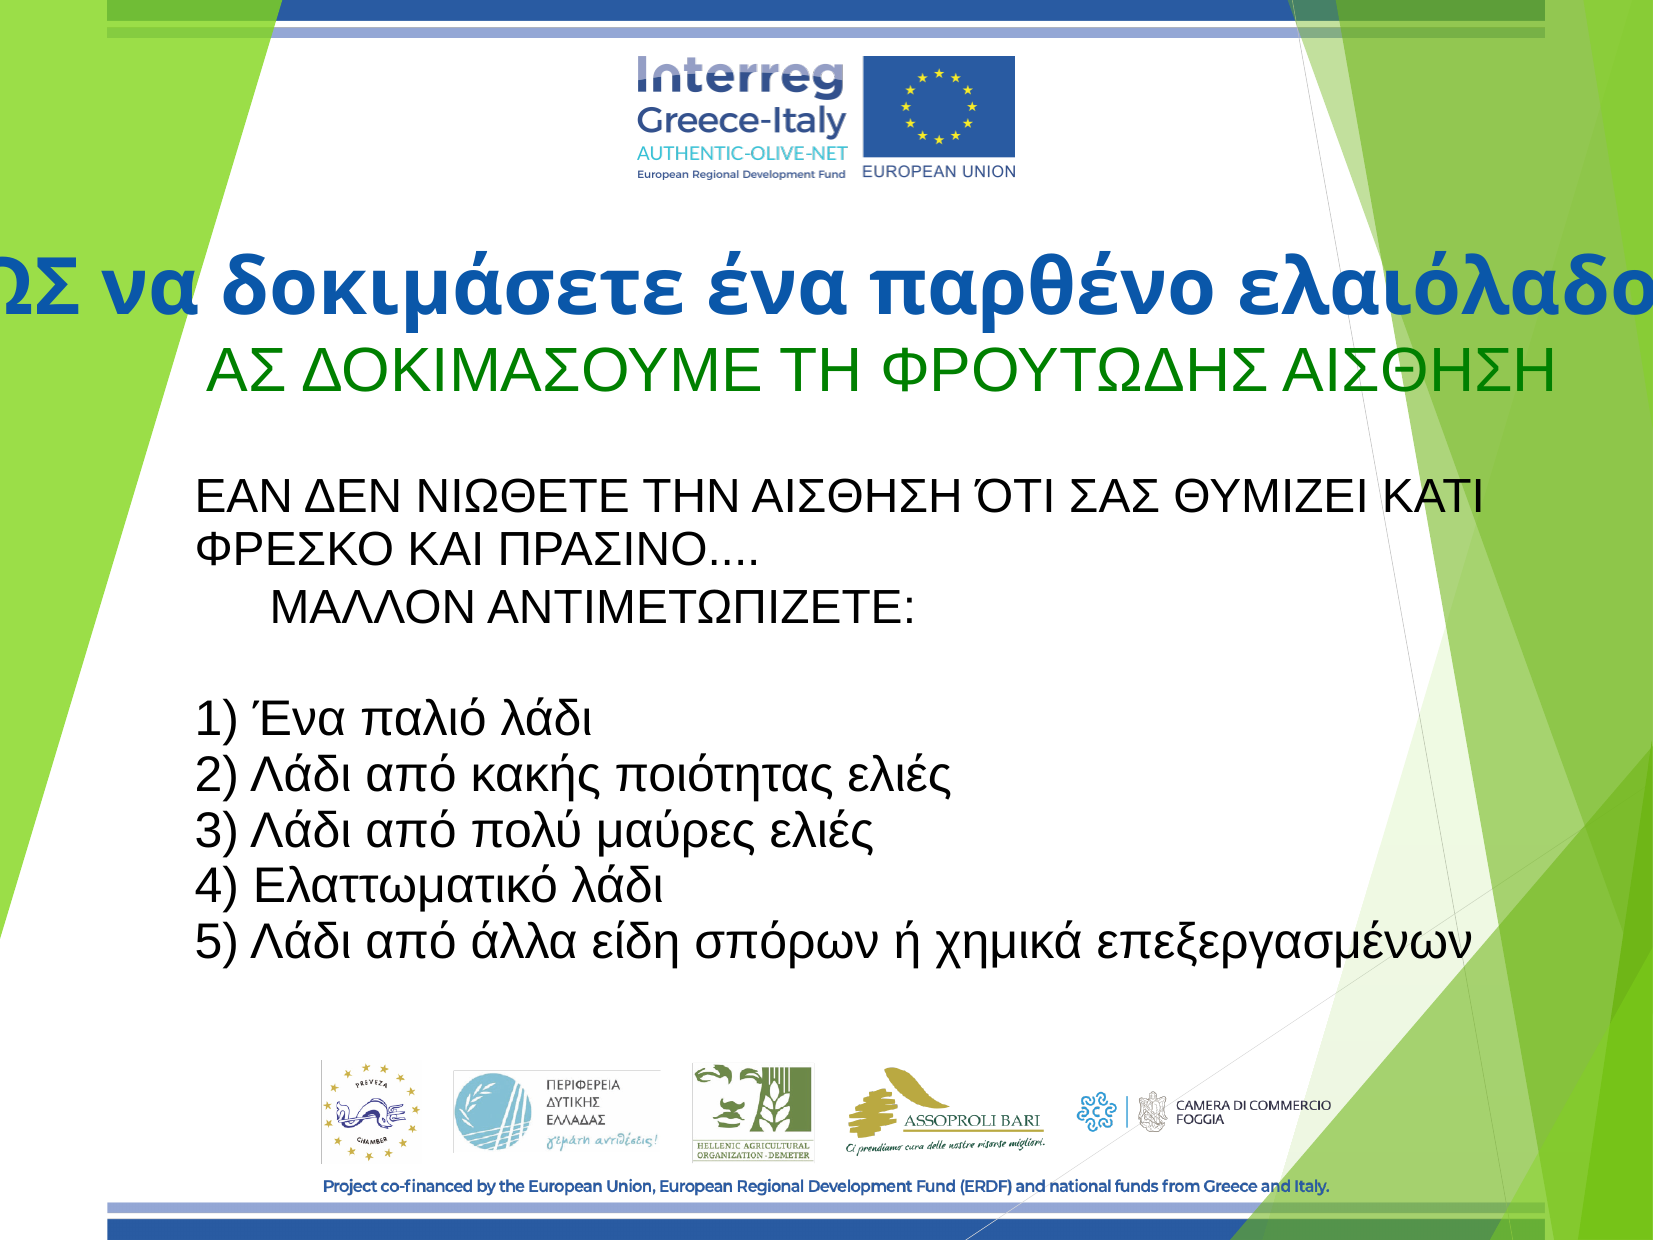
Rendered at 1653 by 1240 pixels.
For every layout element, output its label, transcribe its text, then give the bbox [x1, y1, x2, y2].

text_box ΑΣ ΔΟΚΙΜΑΣΟΥΜΕ ΤΗ ΦΡΟΥΤΩΔΗΣ ΑΙΣΘΗΣΗ [199, 338, 1568, 492]
picture [109, 1002, 1336, 1240]
text_box ΕΑΝ ΔΕΝ ΝΙΩΘΕΤΕ ΤΗΝ ΑΙΣΘΗΣΗ ΌΤΙ ΣΑΣ ΘΥΜΙΖΕΙ ΚΑΤΙ ΦΡΕΣΚΟ ΚΑΙ ΠΡΑΣΙΝΟ.... ΜΑΛΛΟΝ ΑΝΤΙΜΕΤΩΠΙΖΕΤΕ: 1) Ένα παλιό λάδι 2) Λάδι από κακής ποιότητας ελιές 3) Λάδι από πολύ μαύρες ελιές 4) Ελαττωματικό λάδι 5) Λάδι από άλλα είδη σπόρων ή χημικά επεξεργασμένων [187, 461, 1637, 978]
picture [637, 56, 1015, 180]
text_box ΠΩΣ να δοκιμάσετε ένα παρθένο ελαιόλαδο; [0, 228, 1653, 338]
picture [272, 0, 1298, 38]
